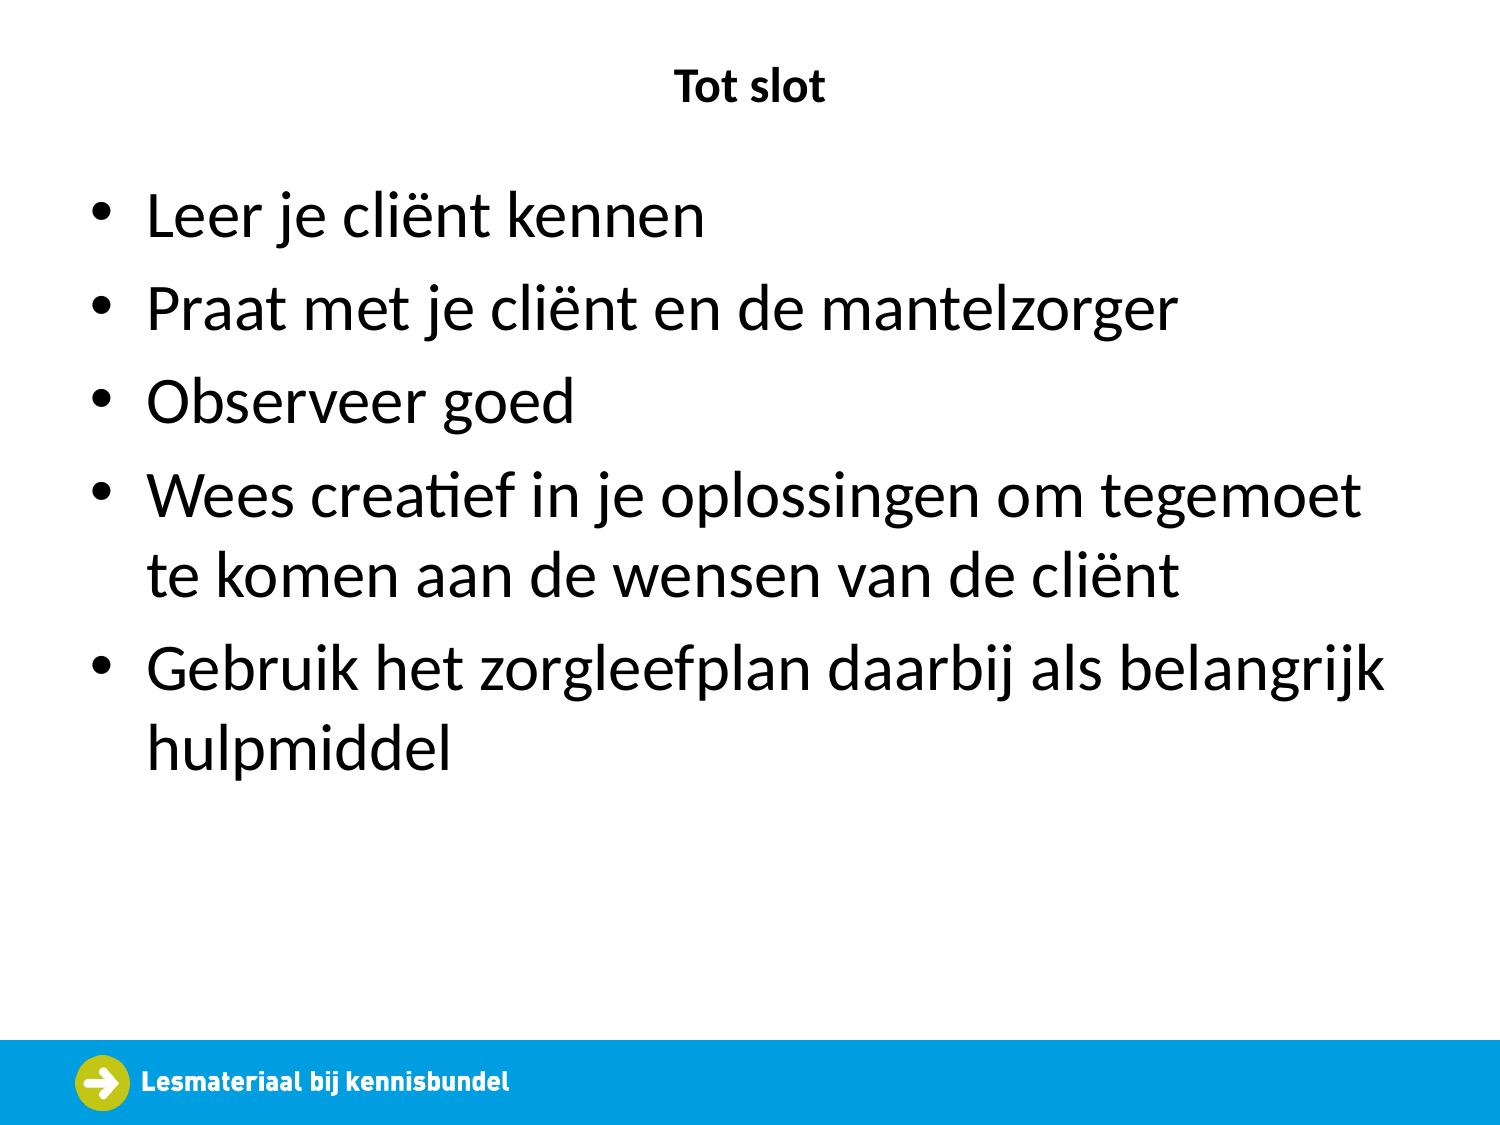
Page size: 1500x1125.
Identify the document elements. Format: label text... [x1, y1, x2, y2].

picture [157, 1076, 169, 1091]
picture [186, 1076, 205, 1090]
list Leer je cliënt kennen Praat met je cliënt en de mantelzorger Observeer goed Wees creatief in je oplossingen om tegemoet te komen aan de wensen van de cliënt Gebruik het zorgleefplan daarbij als belangrijk hulpmiddel [75, 163, 1425, 975]
picture [503, 1072, 508, 1090]
picture [208, 1076, 219, 1090]
picture [488, 1076, 500, 1090]
picture [407, 1077, 411, 1090]
picture [473, 1072, 484, 1090]
picture [222, 1073, 229, 1090]
picture [347, 1072, 358, 1090]
picture [443, 1076, 454, 1090]
picture [247, 1076, 256, 1090]
picture [415, 1076, 425, 1090]
picture [281, 1076, 291, 1090]
picture [232, 1076, 244, 1091]
picture [428, 1072, 439, 1090]
picture [361, 1076, 373, 1090]
picture [331, 1077, 337, 1095]
picture [143, 1072, 154, 1090]
title Tot slot [75, 45, 1425, 134]
picture [76, 1056, 129, 1110]
picture [172, 1076, 182, 1091]
picture [392, 1076, 403, 1090]
picture [312, 1072, 323, 1090]
picture [377, 1076, 388, 1090]
picture [326, 1077, 330, 1090]
picture [458, 1076, 470, 1090]
picture [296, 1072, 301, 1090]
picture [267, 1076, 277, 1090]
